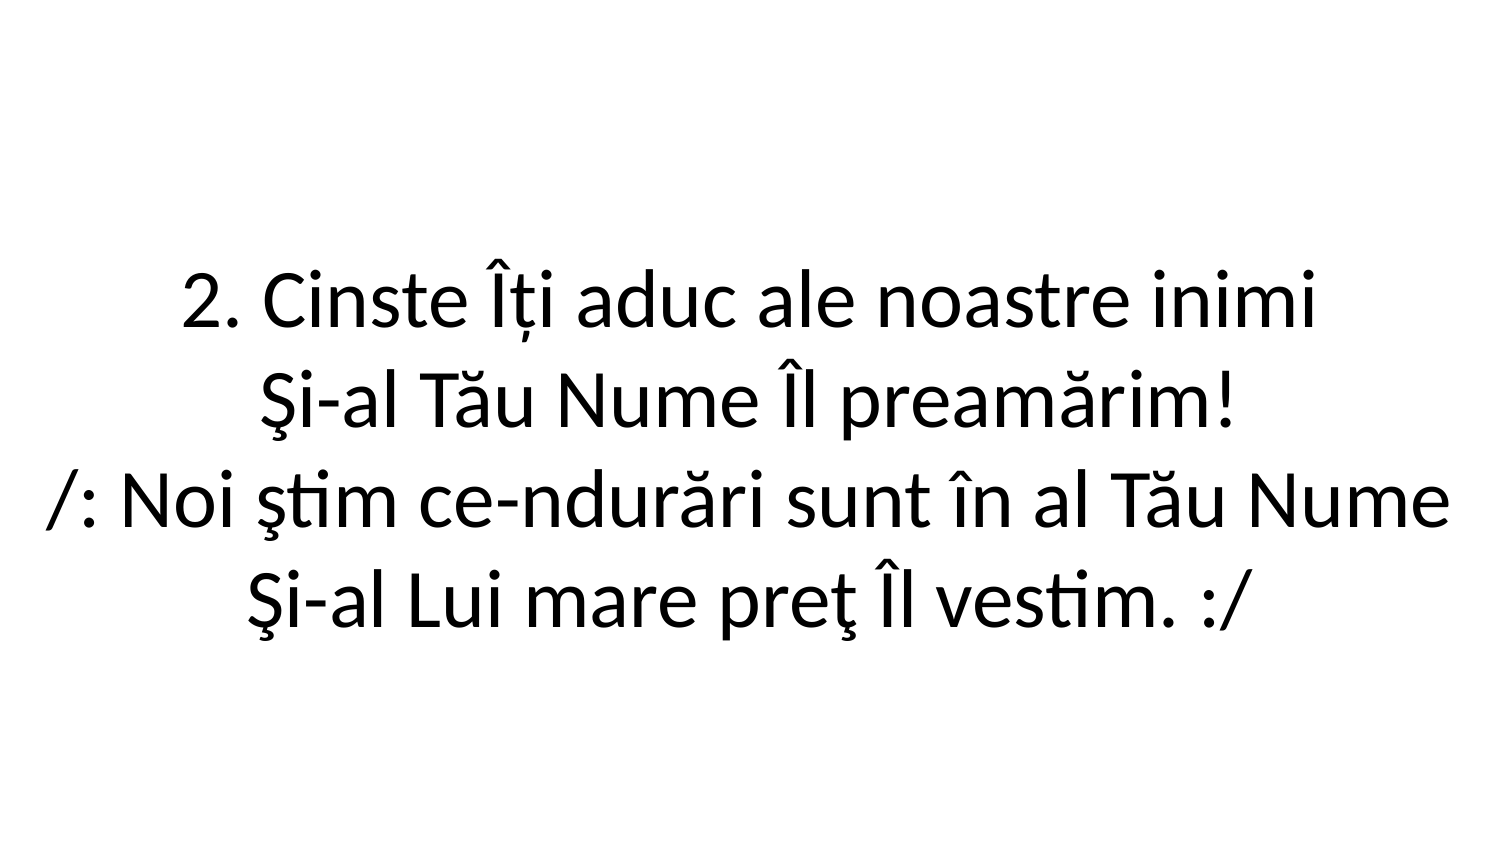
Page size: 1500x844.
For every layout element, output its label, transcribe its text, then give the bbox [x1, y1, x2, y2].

text_box 2. Cinste Îți aduc ale noastre inimi Şi-al Tău Nume Îl preamărim! /: Noi ştim ce-ndurări sunt în al Tău Nume Şi-al Lui mare preţ Îl vestim. :/ [31, 192, 1469, 652]
